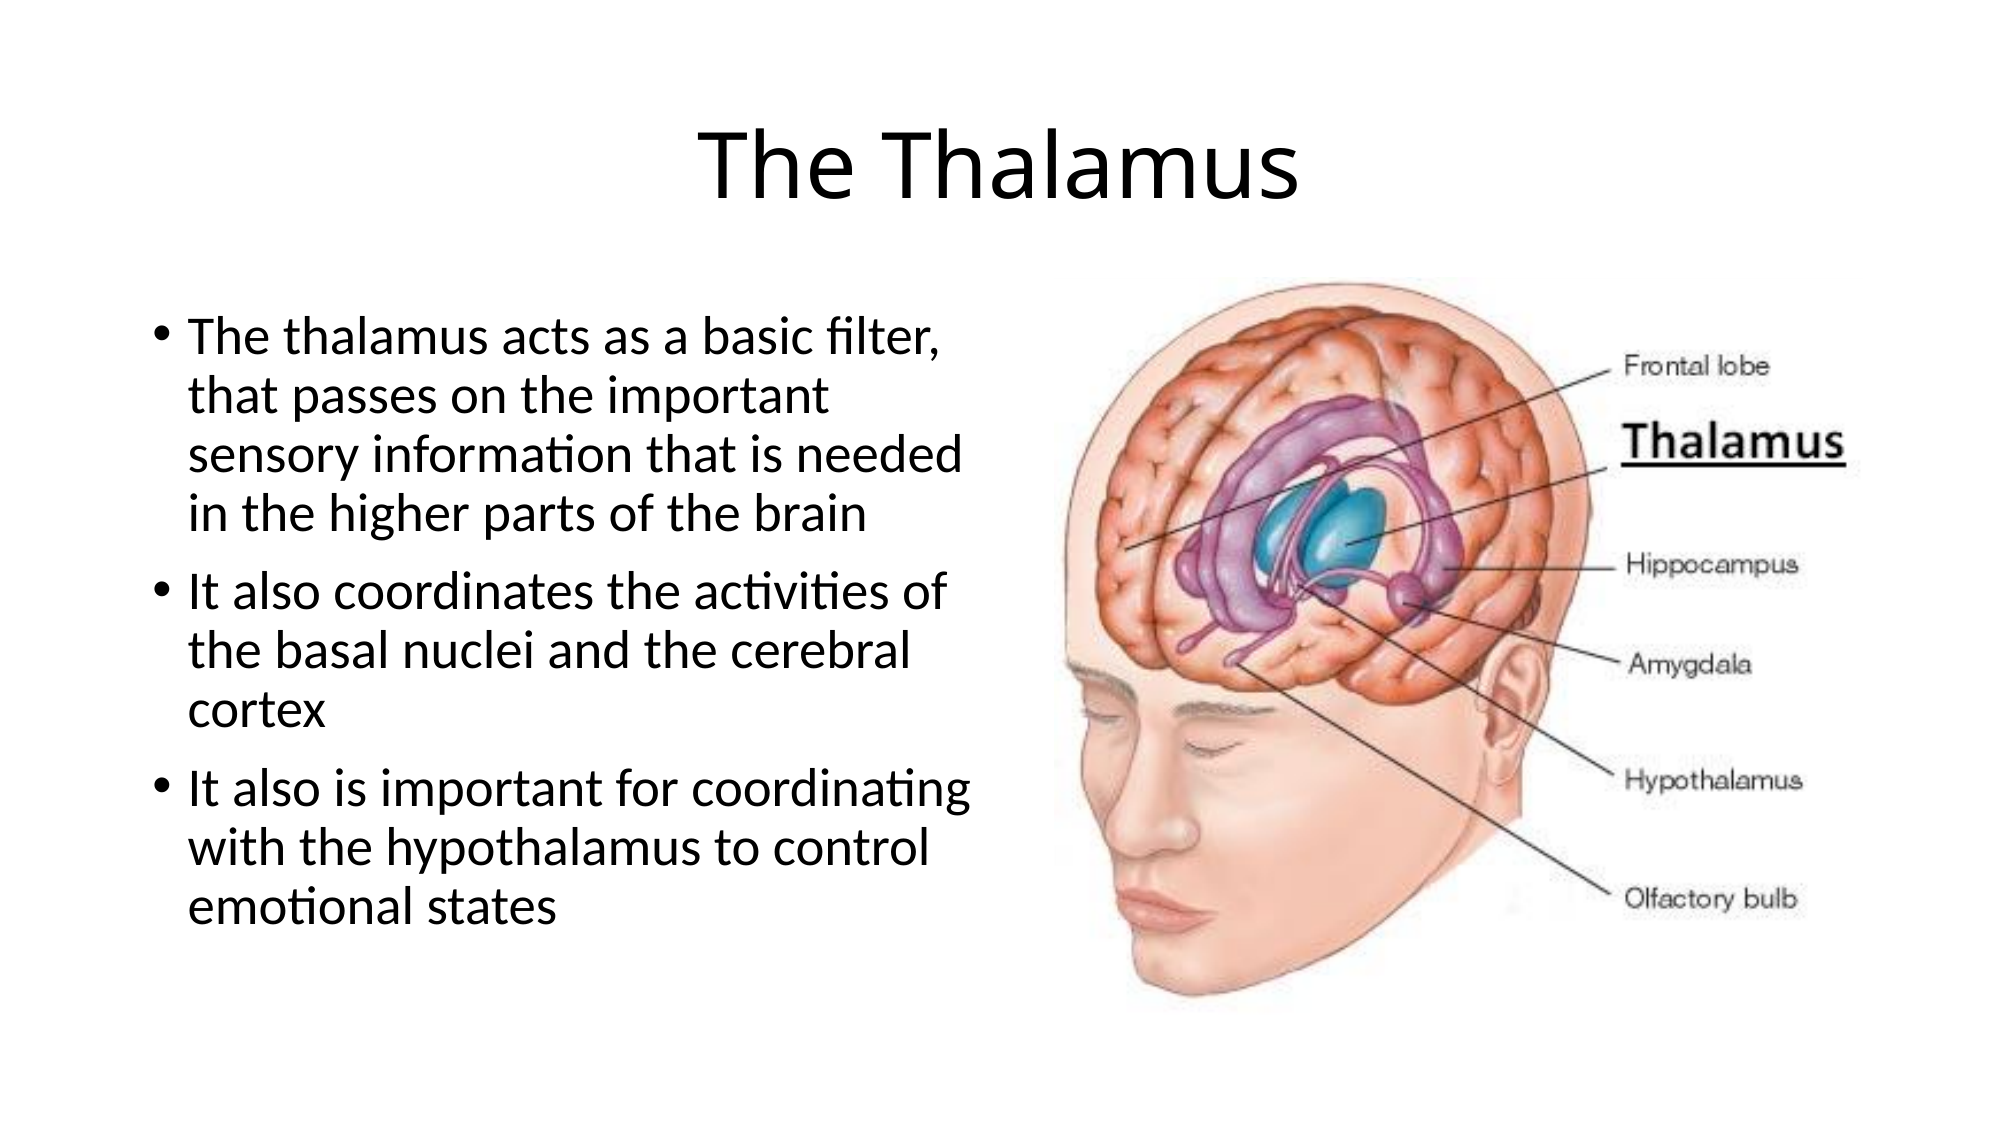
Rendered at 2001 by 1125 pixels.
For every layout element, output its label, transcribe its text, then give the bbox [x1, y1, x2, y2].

picture [1053, 277, 1863, 1024]
title The Thalamus [137, 59, 1863, 278]
list The thalamus acts as a basic filter, that passes on the important sensory information that is needed in the higher parts of the brain It also coordinates the activities of the basal nuclei and the cerebral cortex It also is important for coordinating with the hypothalamus to control emotional states [137, 299, 988, 1058]
